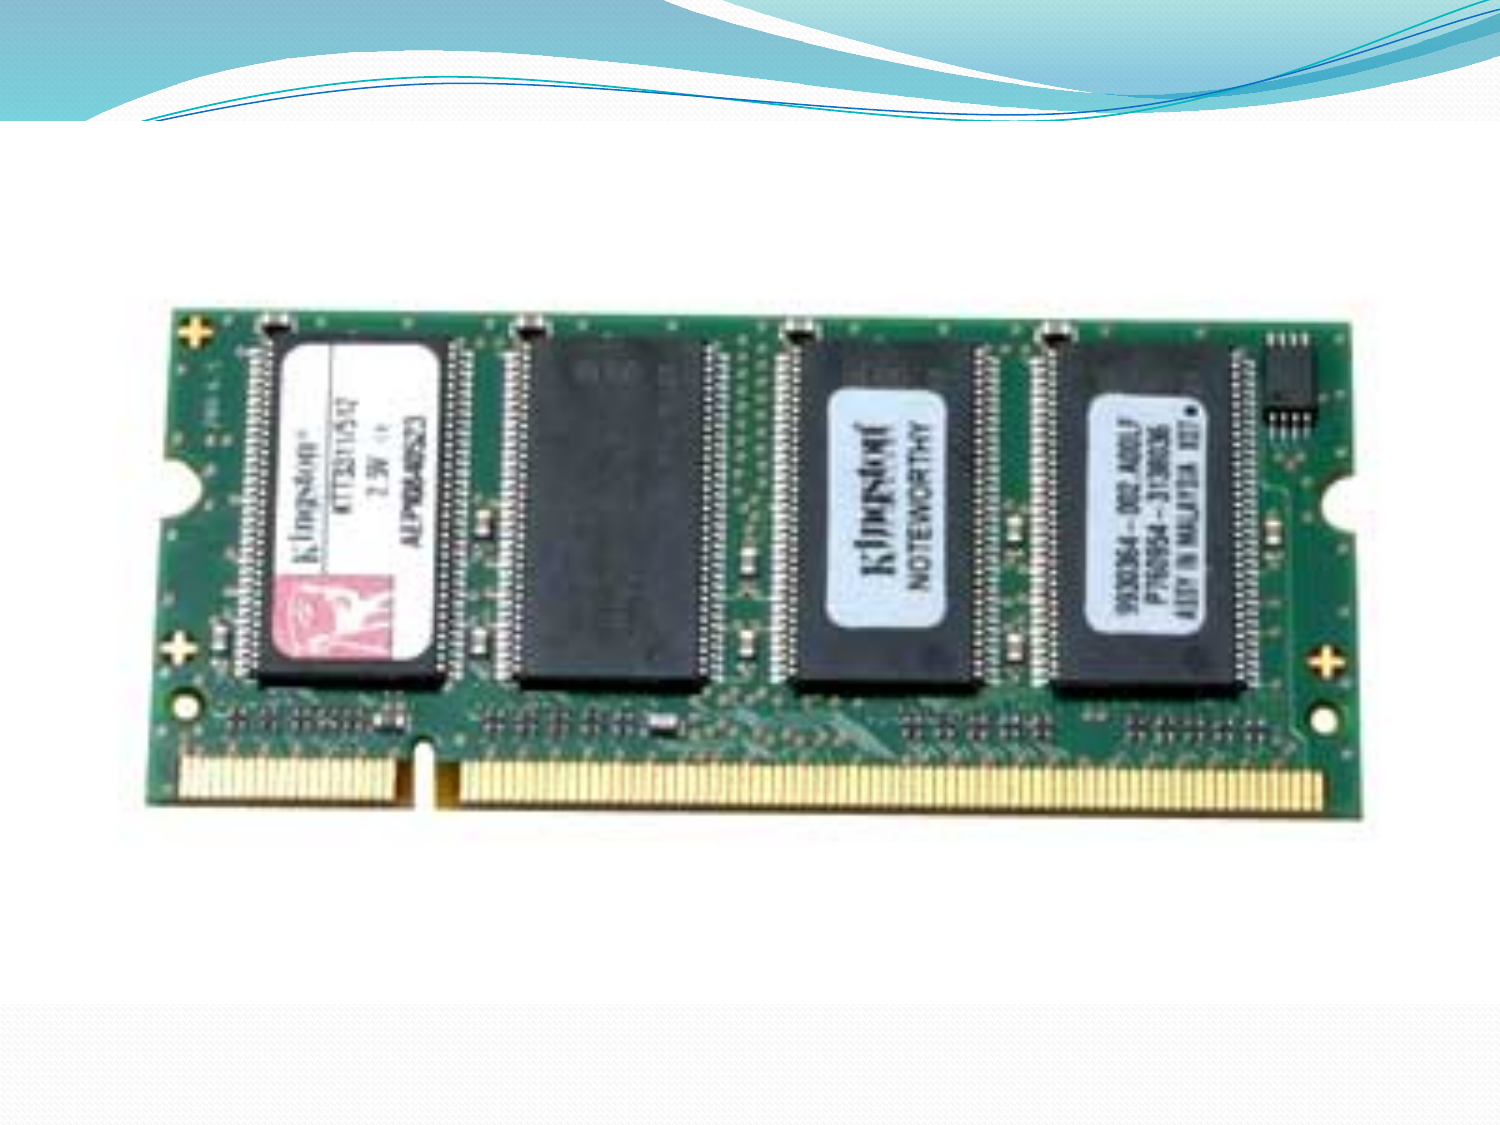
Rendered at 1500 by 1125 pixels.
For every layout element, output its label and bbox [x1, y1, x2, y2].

picture [0, 121, 1500, 1004]
